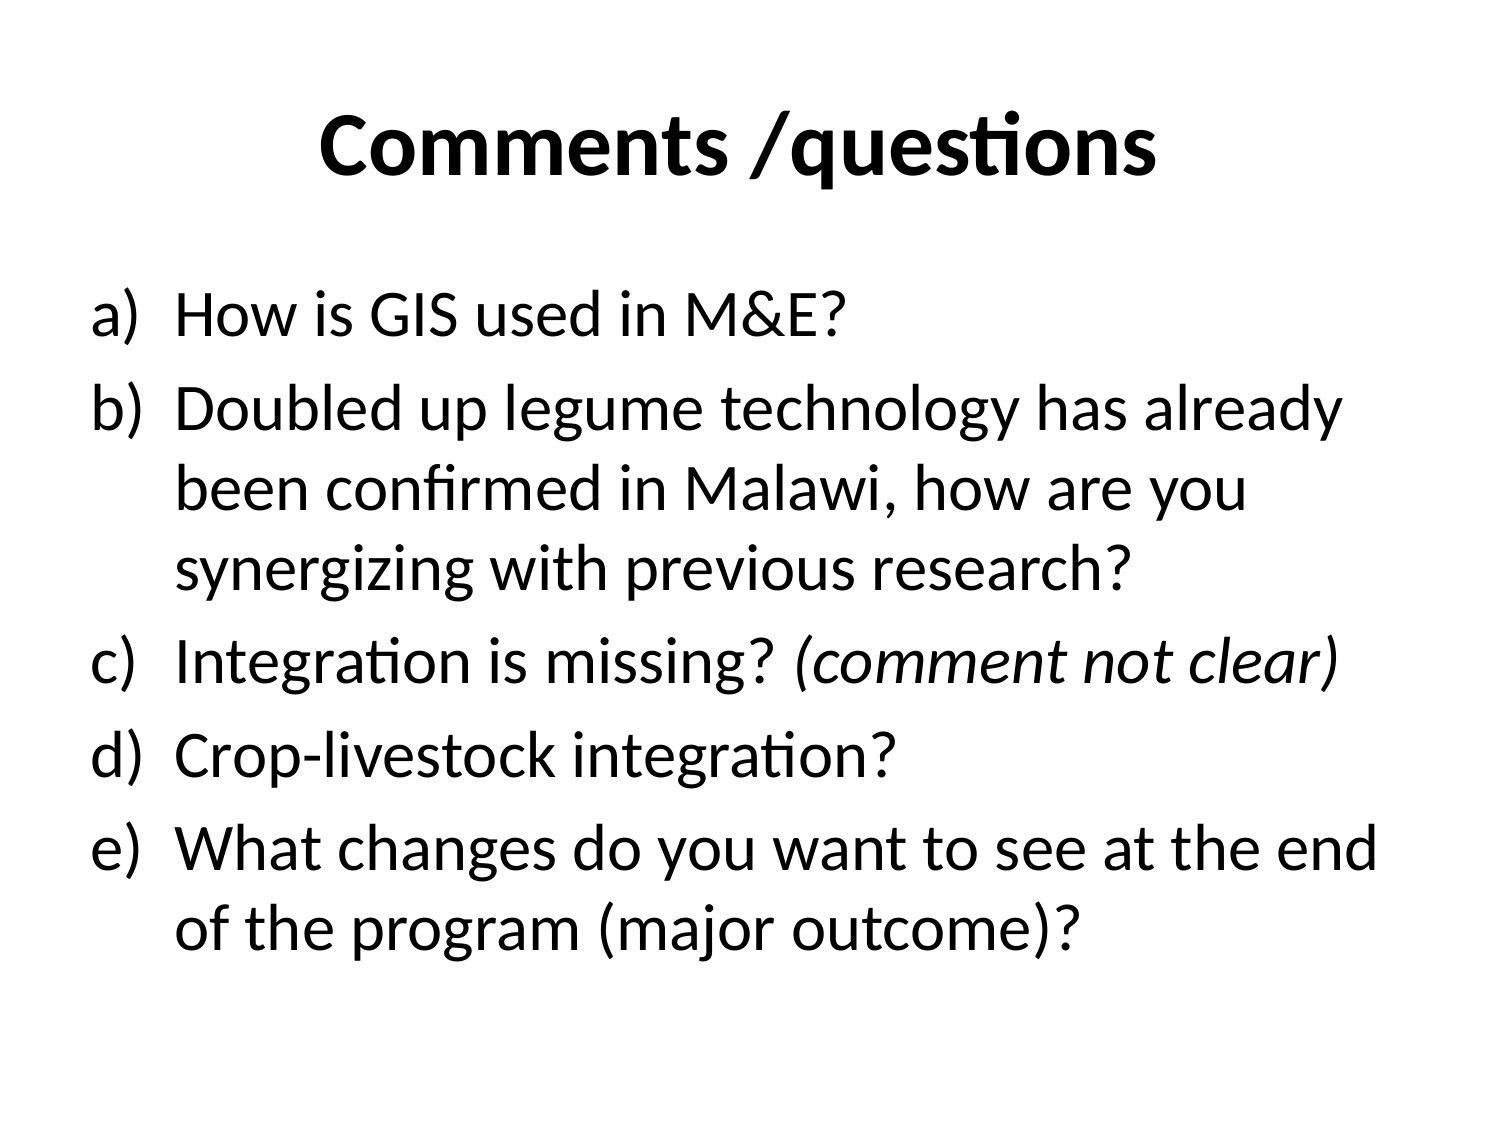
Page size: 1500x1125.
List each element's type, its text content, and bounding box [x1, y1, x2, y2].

list How is GIS used in M&E? Doubled up legume technology has already been confirmed in Malawi, how are you synergizing with previous research? Integration is missing? (comment not clear) Crop-livestock integration? What changes do you want to see at the end of the program (major outcome)? [75, 262, 1425, 1005]
title Comments /questions [75, 45, 1425, 233]
